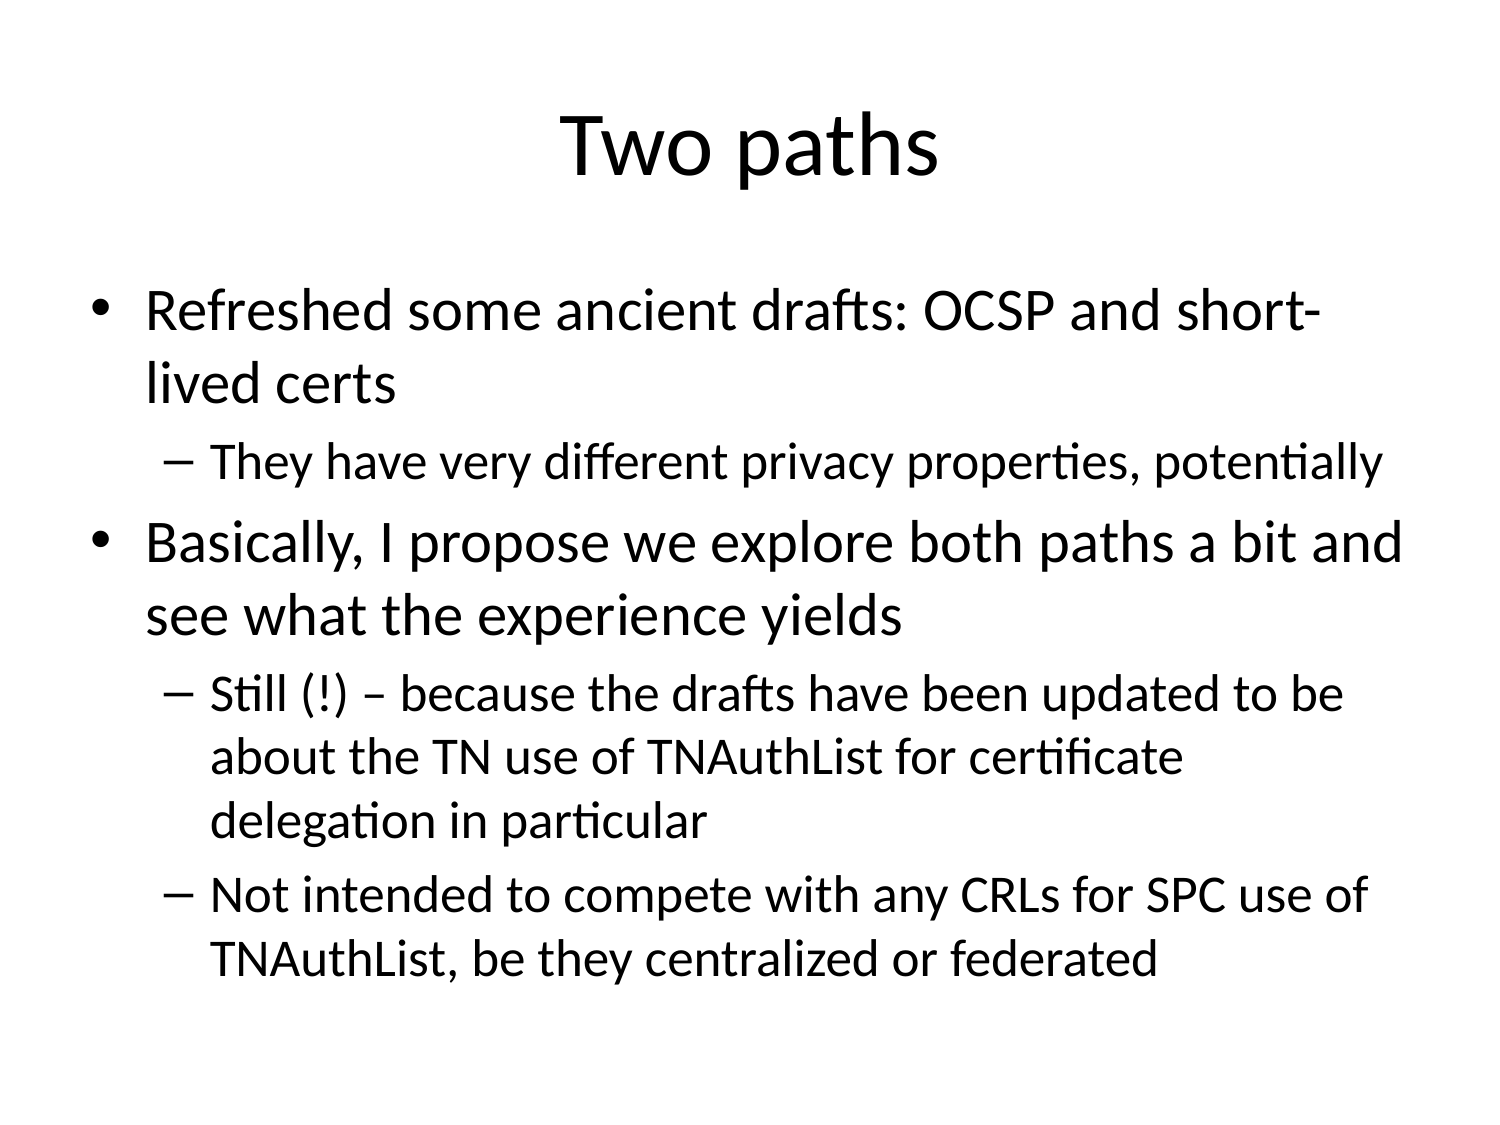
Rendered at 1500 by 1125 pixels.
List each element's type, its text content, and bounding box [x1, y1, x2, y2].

title Two paths [75, 45, 1425, 233]
list Refreshed some ancient drafts: OCSP and short-lived certs They have very different privacy properties, potentially Basically, I propose we explore both paths a bit and see what the experience yields Still (!) – because the drafts have been updated to be about the TN use of TNAuthList for certificate delegation in particular Not intended to compete with any CRLs for SPC use of TNAuthList, be they centralized or federated [75, 262, 1425, 1005]
